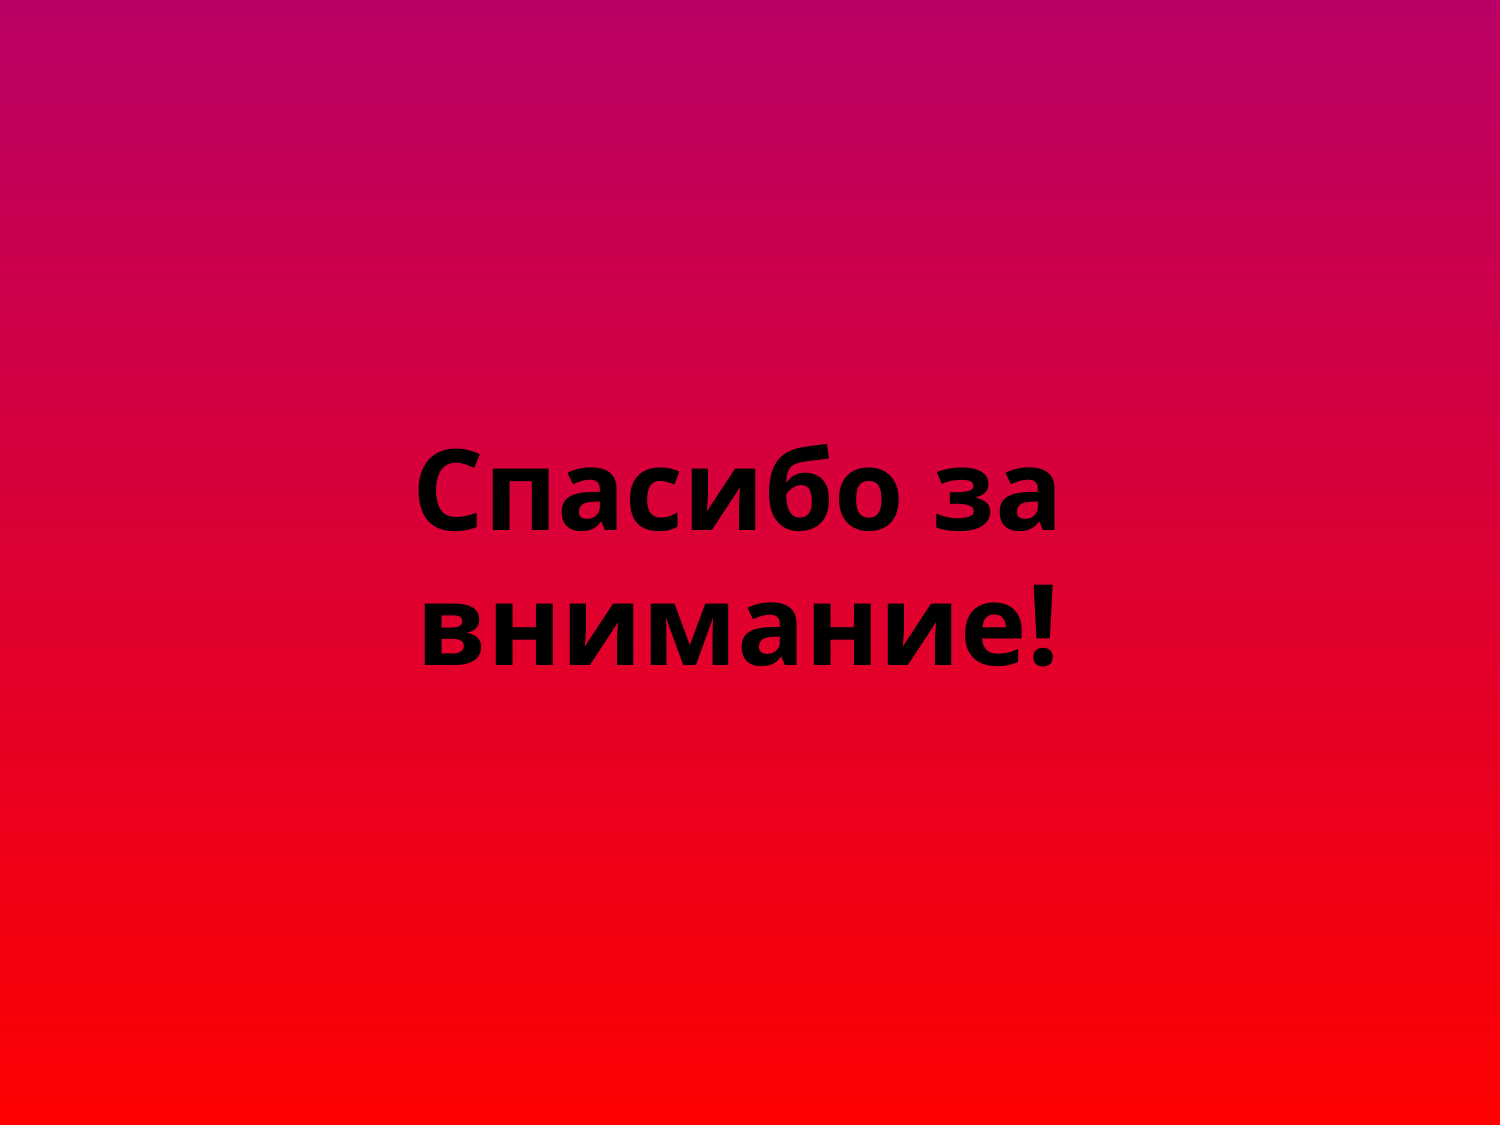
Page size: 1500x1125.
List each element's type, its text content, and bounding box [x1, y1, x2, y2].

text_box Спасибо за внимание! [76, 290, 1400, 696]
